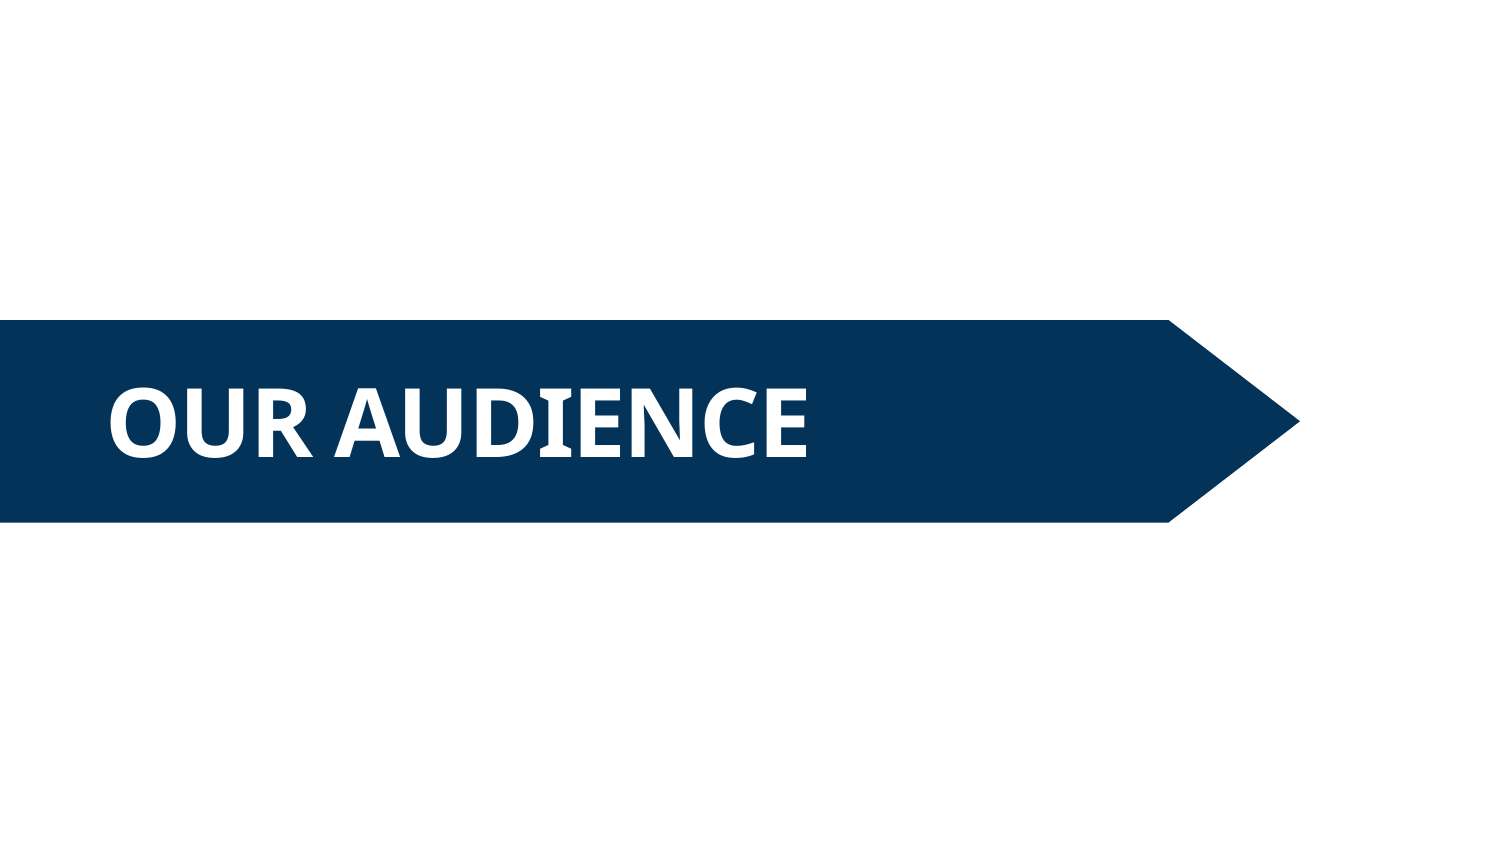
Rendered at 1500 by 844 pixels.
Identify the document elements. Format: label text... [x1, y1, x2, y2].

title OUR AUDIENCE [105, 367, 1200, 506]
